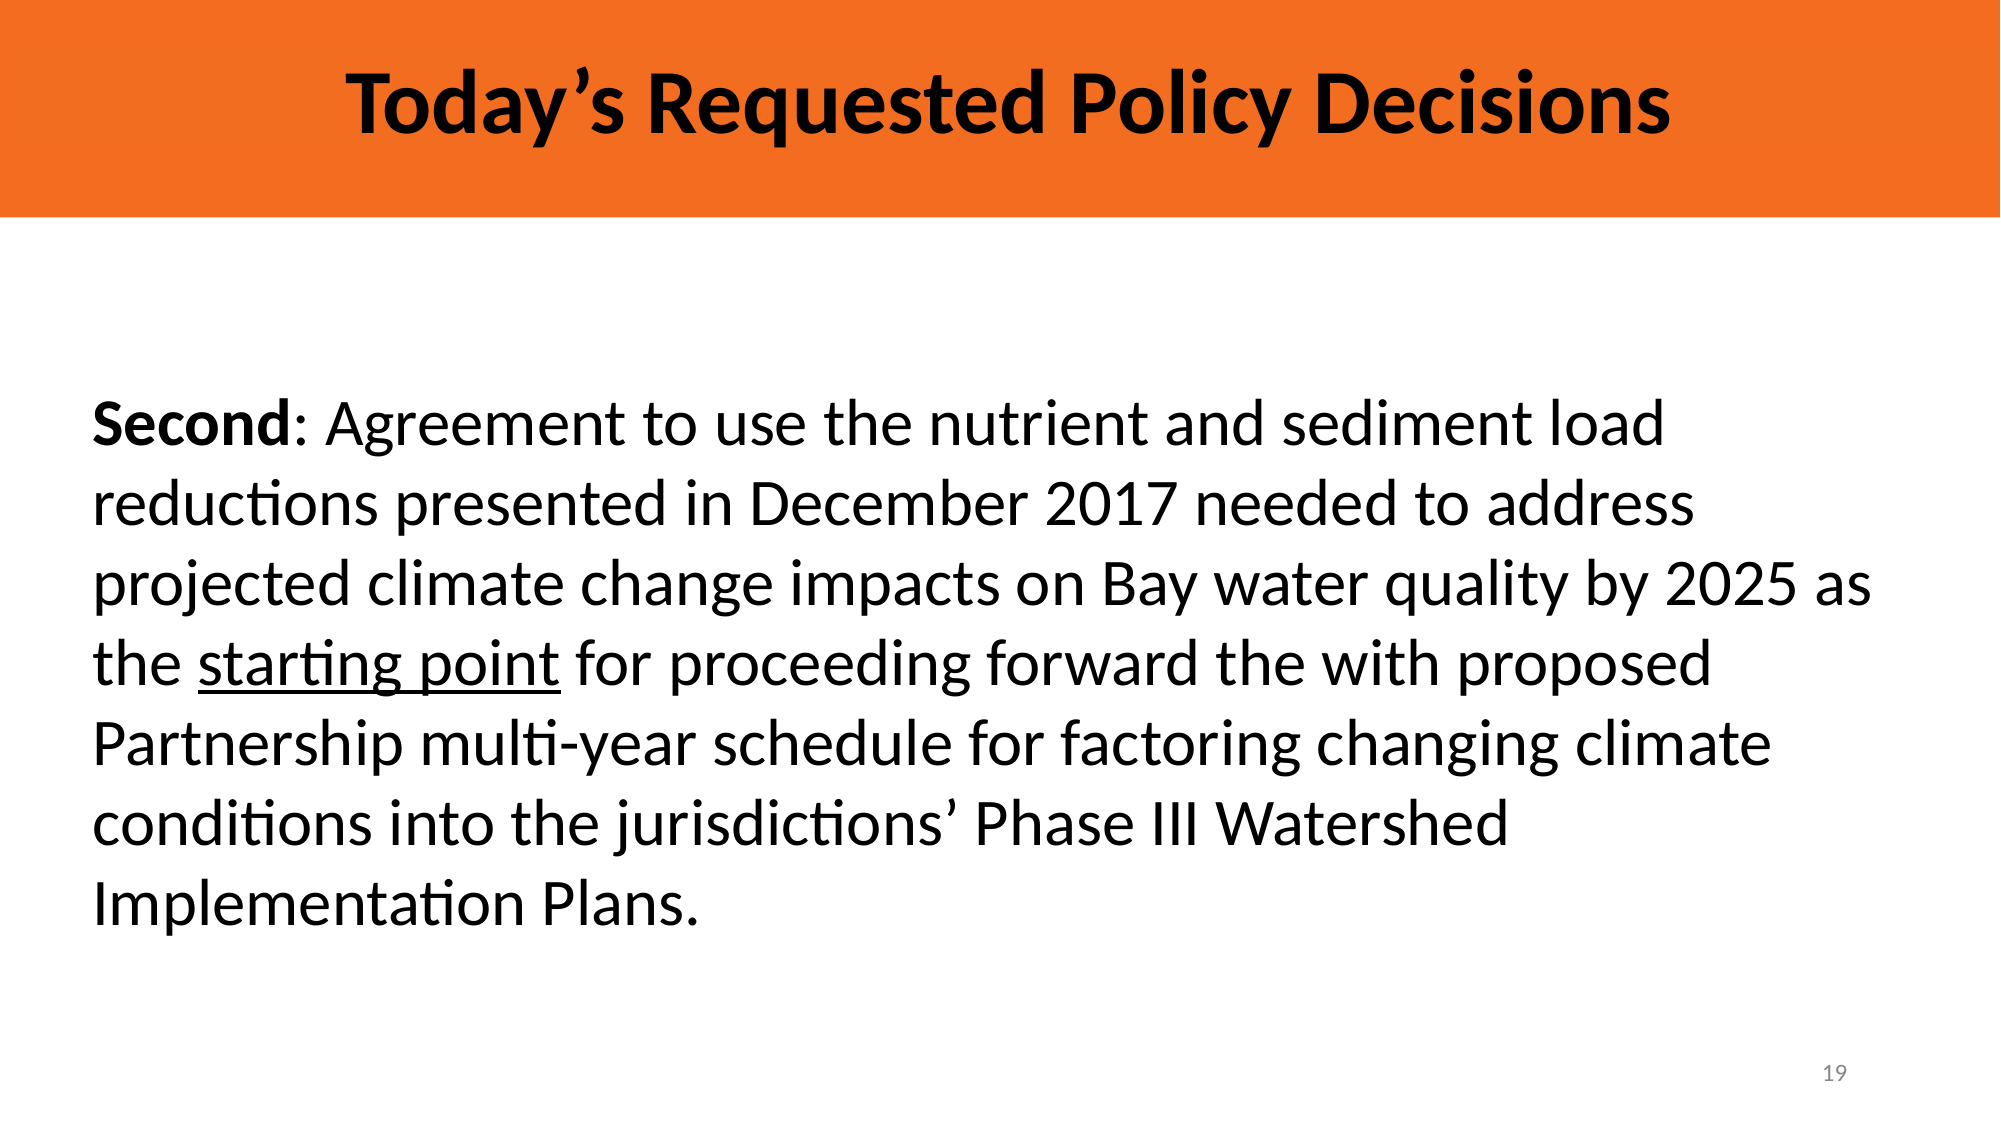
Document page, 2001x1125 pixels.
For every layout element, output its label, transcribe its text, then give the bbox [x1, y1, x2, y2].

text_box Second: Agreement to use the nutrient and sediment load reductions presented in December 2017 needed to address projected climate change impacts on Bay water quality by 2025 as the starting point for proceeding forward the with proposed Partnership multi-year schedule for factoring changing climate conditions into the jurisdictions’ Phase III Watershed Implementation Plans. [77, 371, 1910, 947]
slide_number 19 [1817, 1060, 1852, 1090]
title Today’s Requested Policy Decisions [9, 41, 2000, 153]
